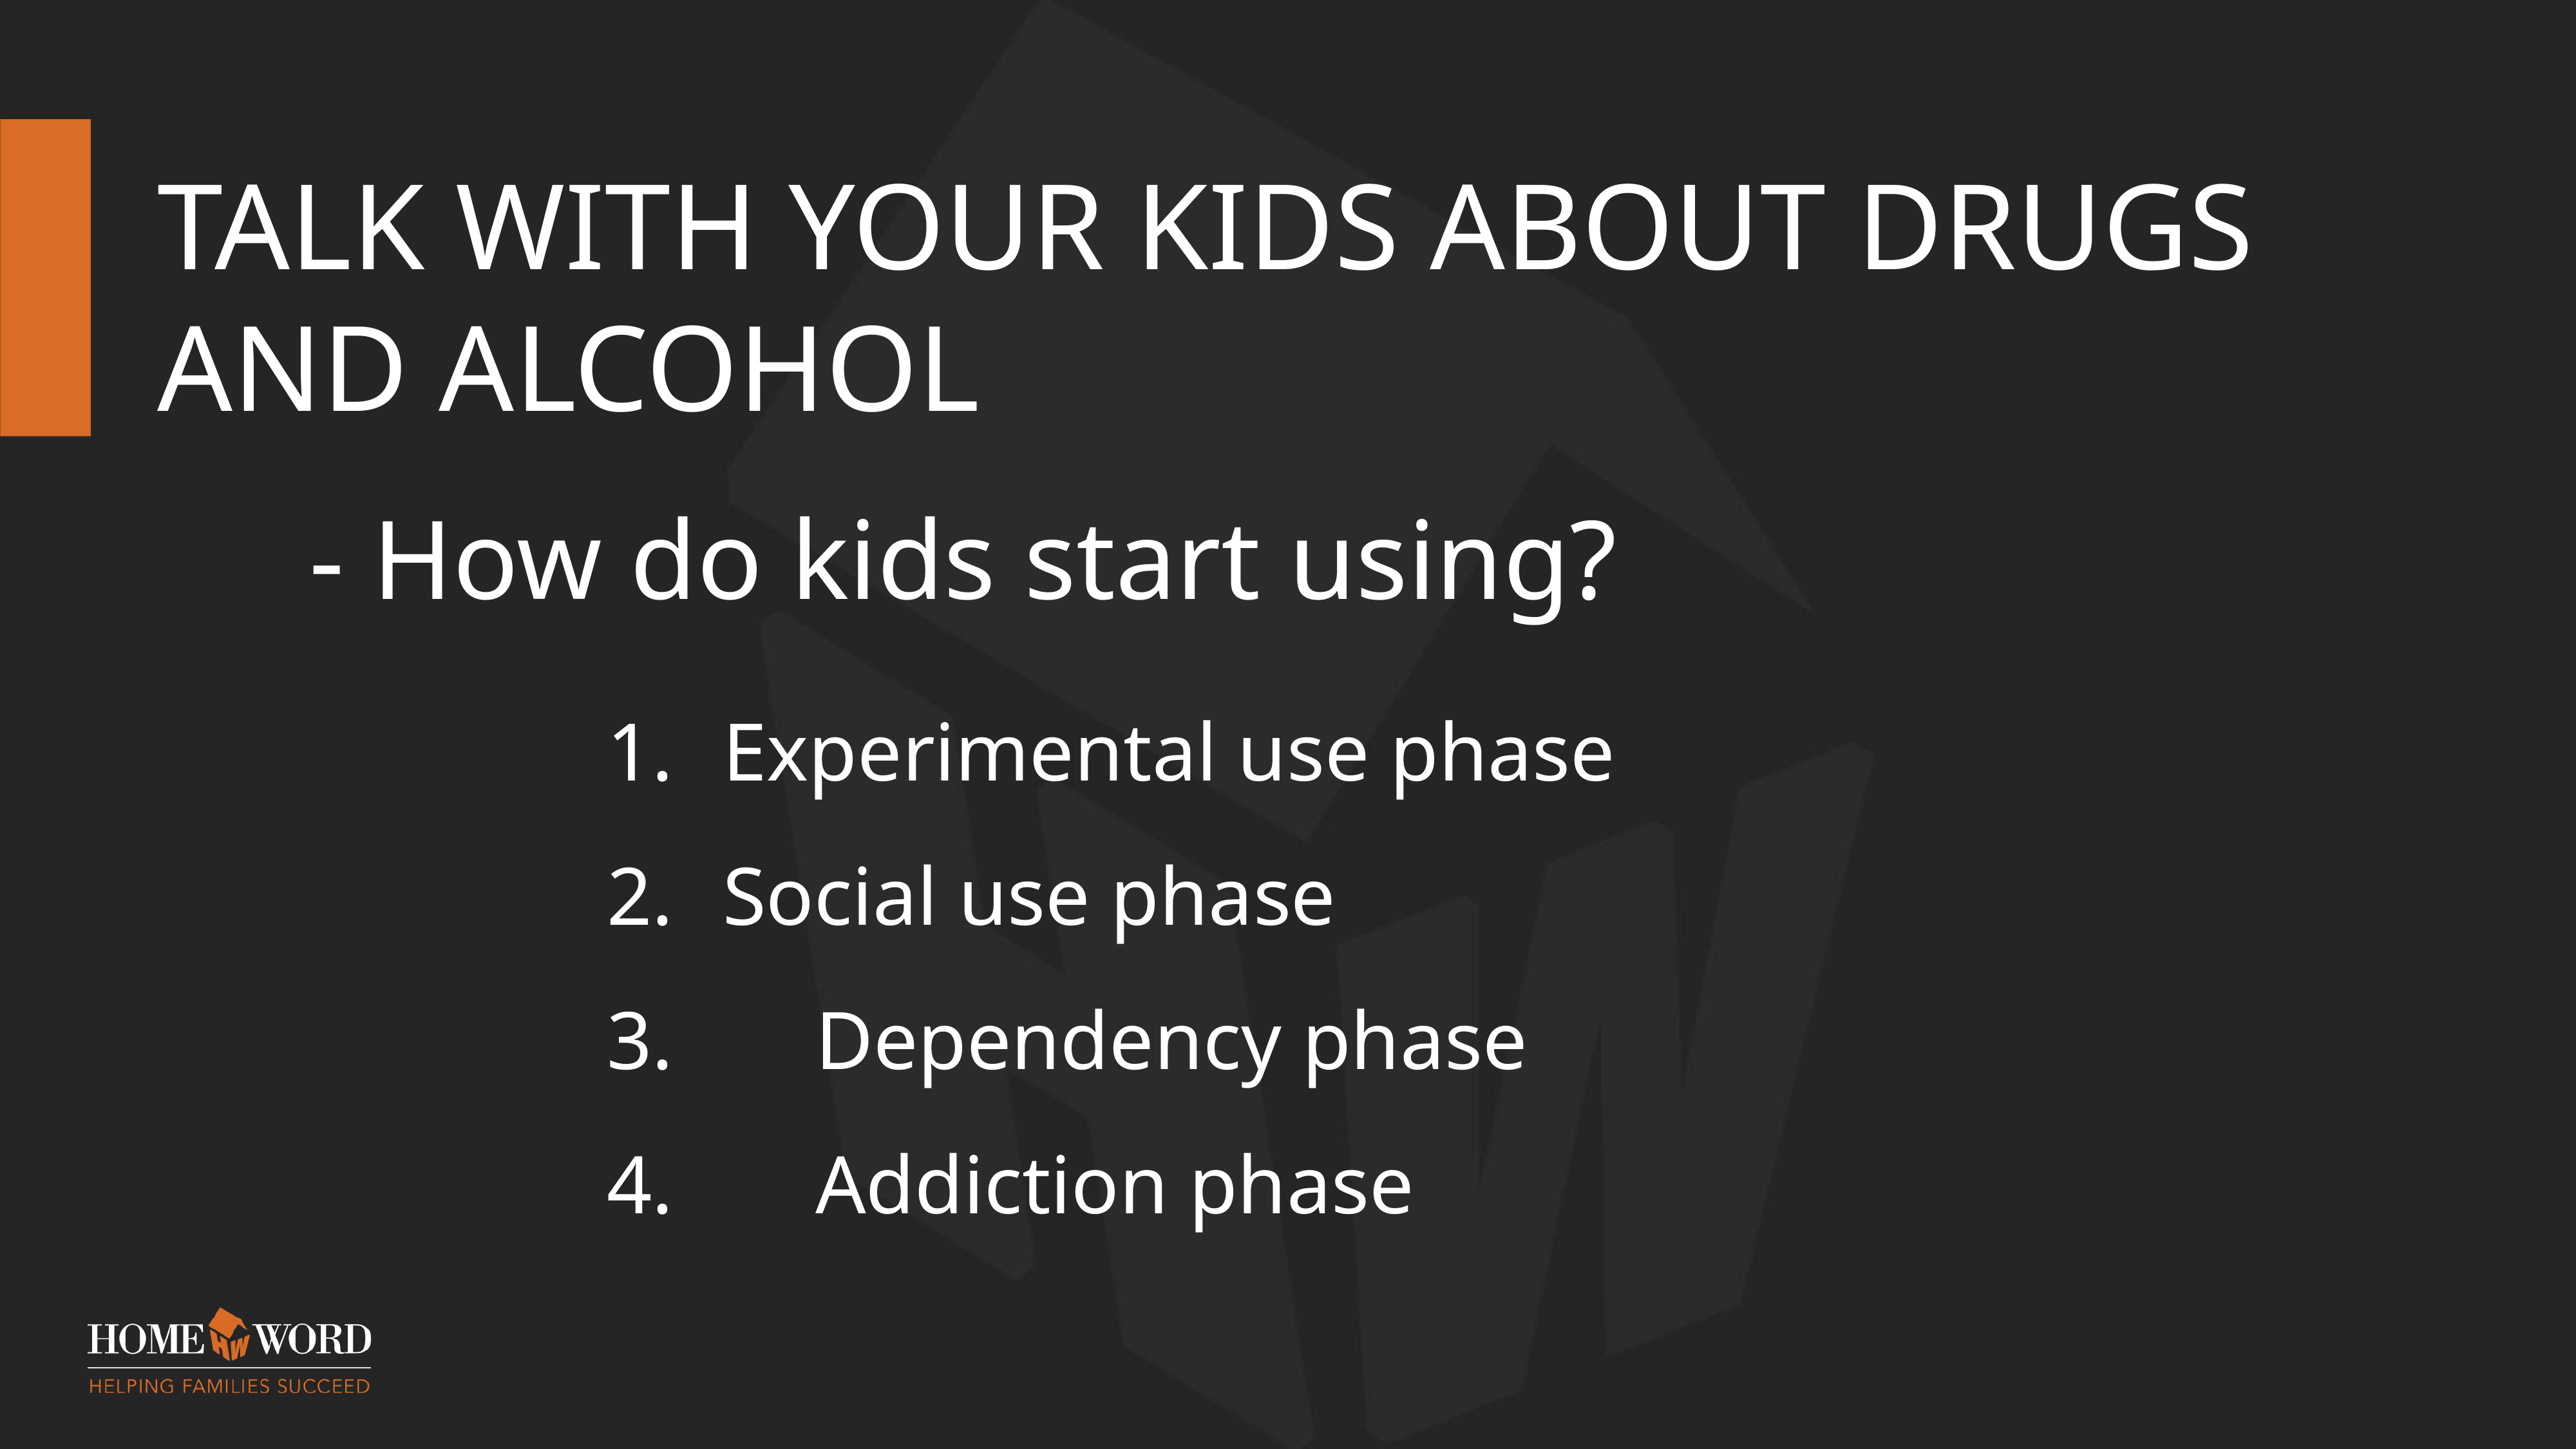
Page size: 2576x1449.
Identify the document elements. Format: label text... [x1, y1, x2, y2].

title Talk With Your Kids about Drugs and Alcohol [151, 120, 2396, 466]
picture [0, 0, 2576, 1449]
text_box - How do kids start using? [256, 485, 2175, 641]
text_box Experimental use phase Social use phase Dependency phase Addiction phase [601, 696, 2576, 1239]
